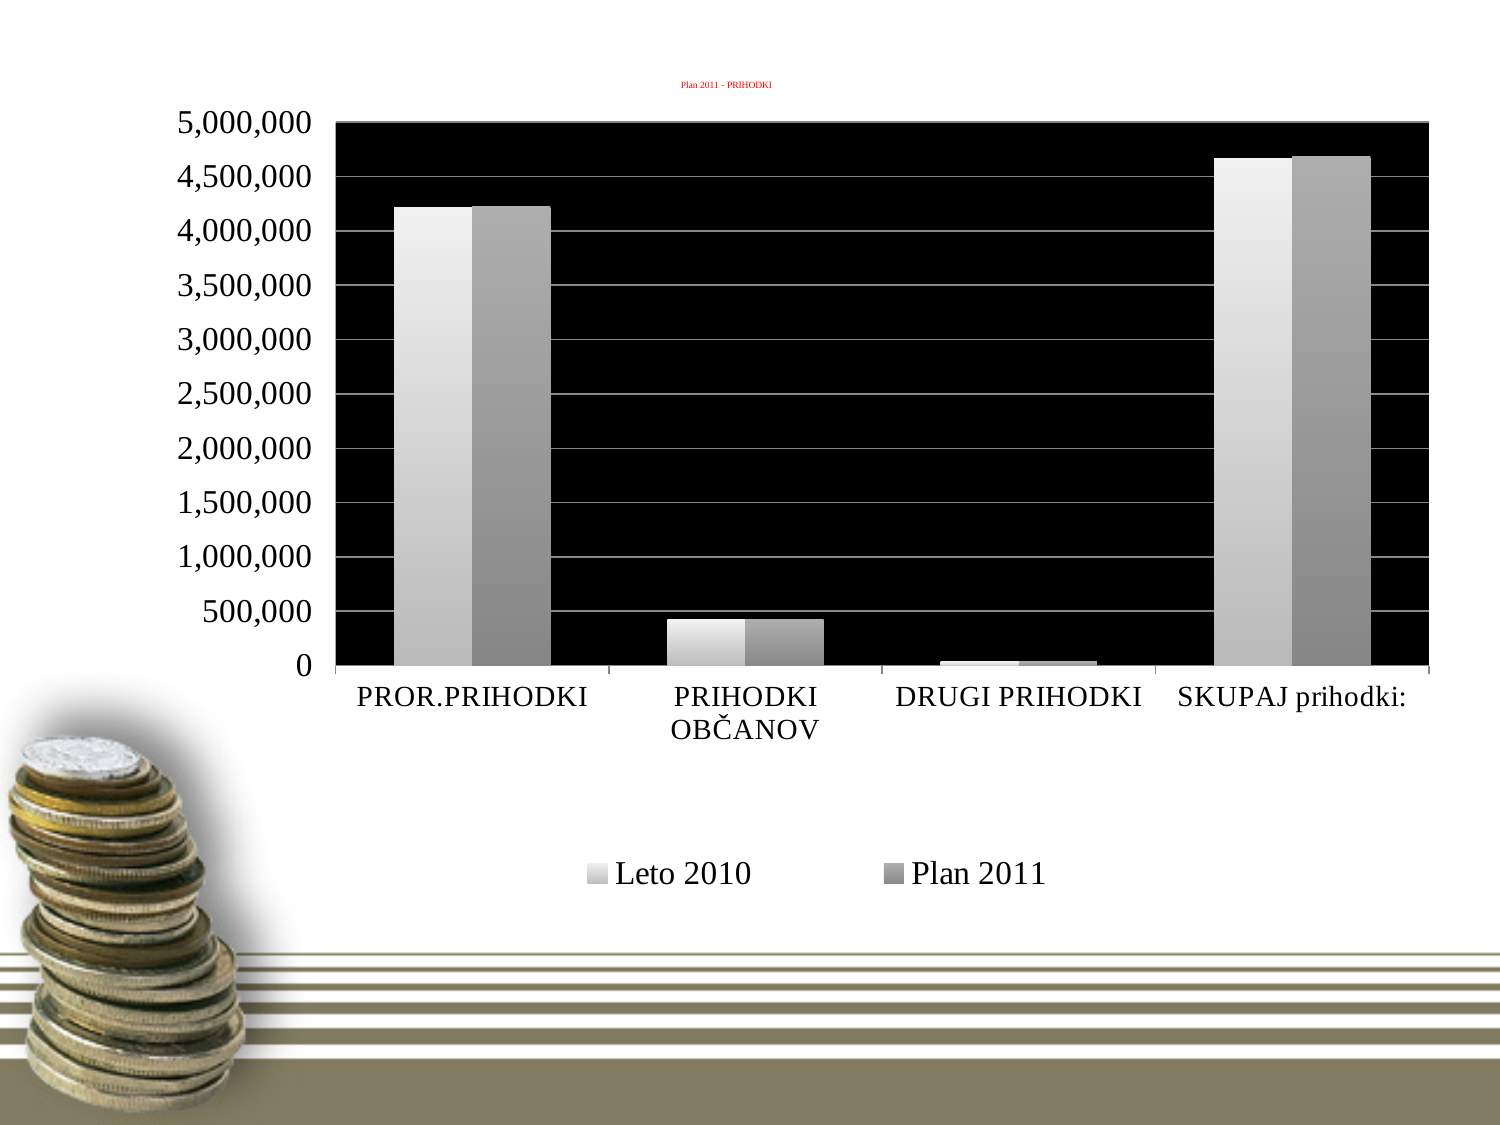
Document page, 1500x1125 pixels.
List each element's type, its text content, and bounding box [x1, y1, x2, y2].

picture [0, 0, 1500, 1125]
title Plan 2011 - PRIHODKI [175, 58, 1278, 92]
chart [34, 93, 1430, 1044]
